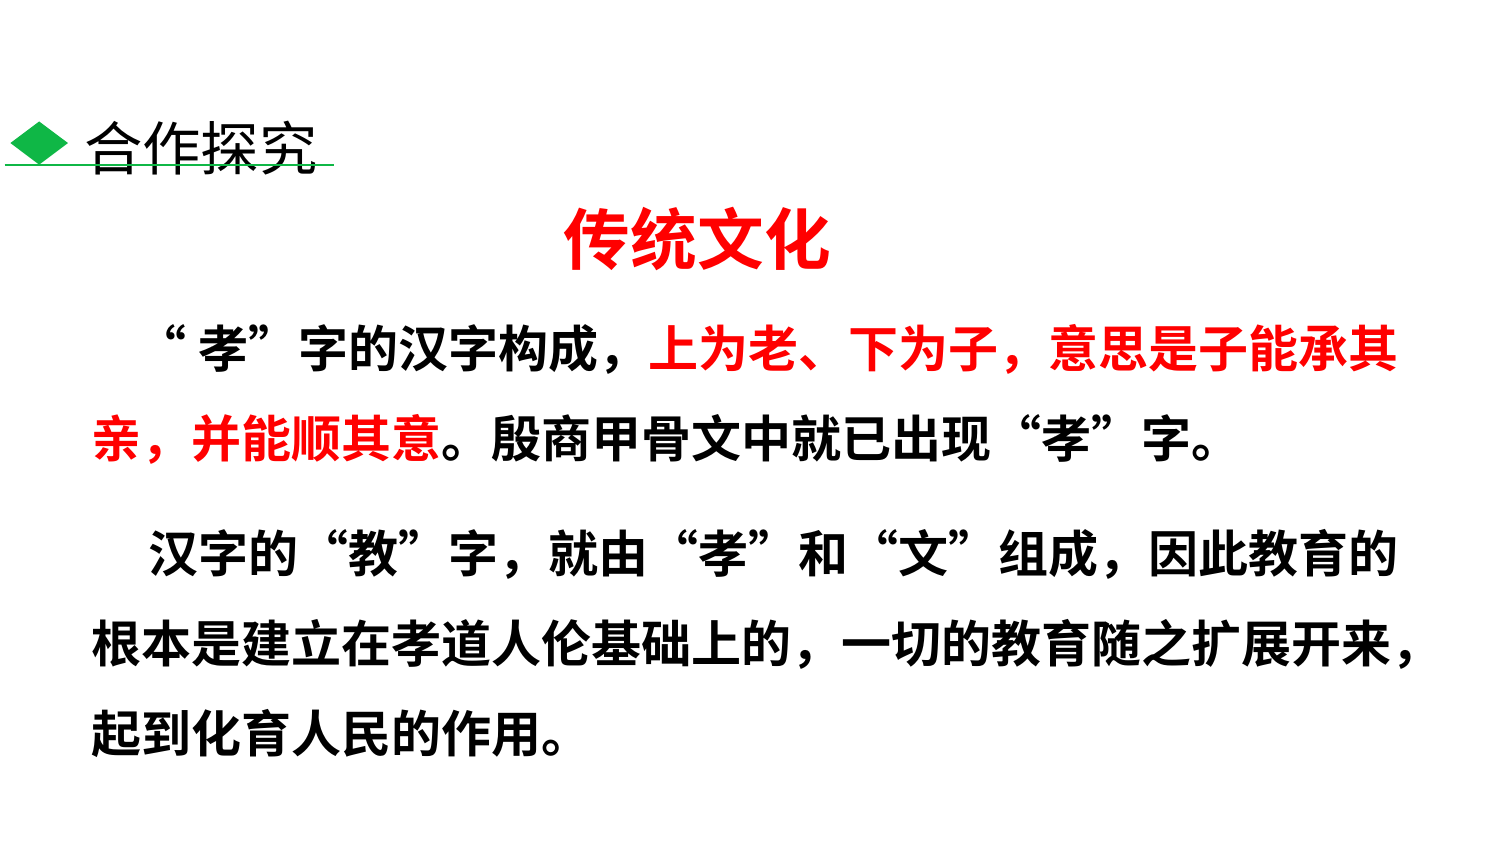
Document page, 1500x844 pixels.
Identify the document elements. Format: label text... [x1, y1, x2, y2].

text_box 传统文化 [549, 190, 949, 280]
text_box “孝”字的汉字构成，上为老、下为子，意思是子能承其亲，并能顺其意。殷商甲骨文中就已出现“孝”字。 汉字的“教”字，就由“孝”和“文”组成，因此教育的根本是建立在孝道人伦基础上的，一切的教育随之扩展开来，起到化育人民的作用。 [76, 280, 1436, 770]
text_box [4, 105, 334, 191]
